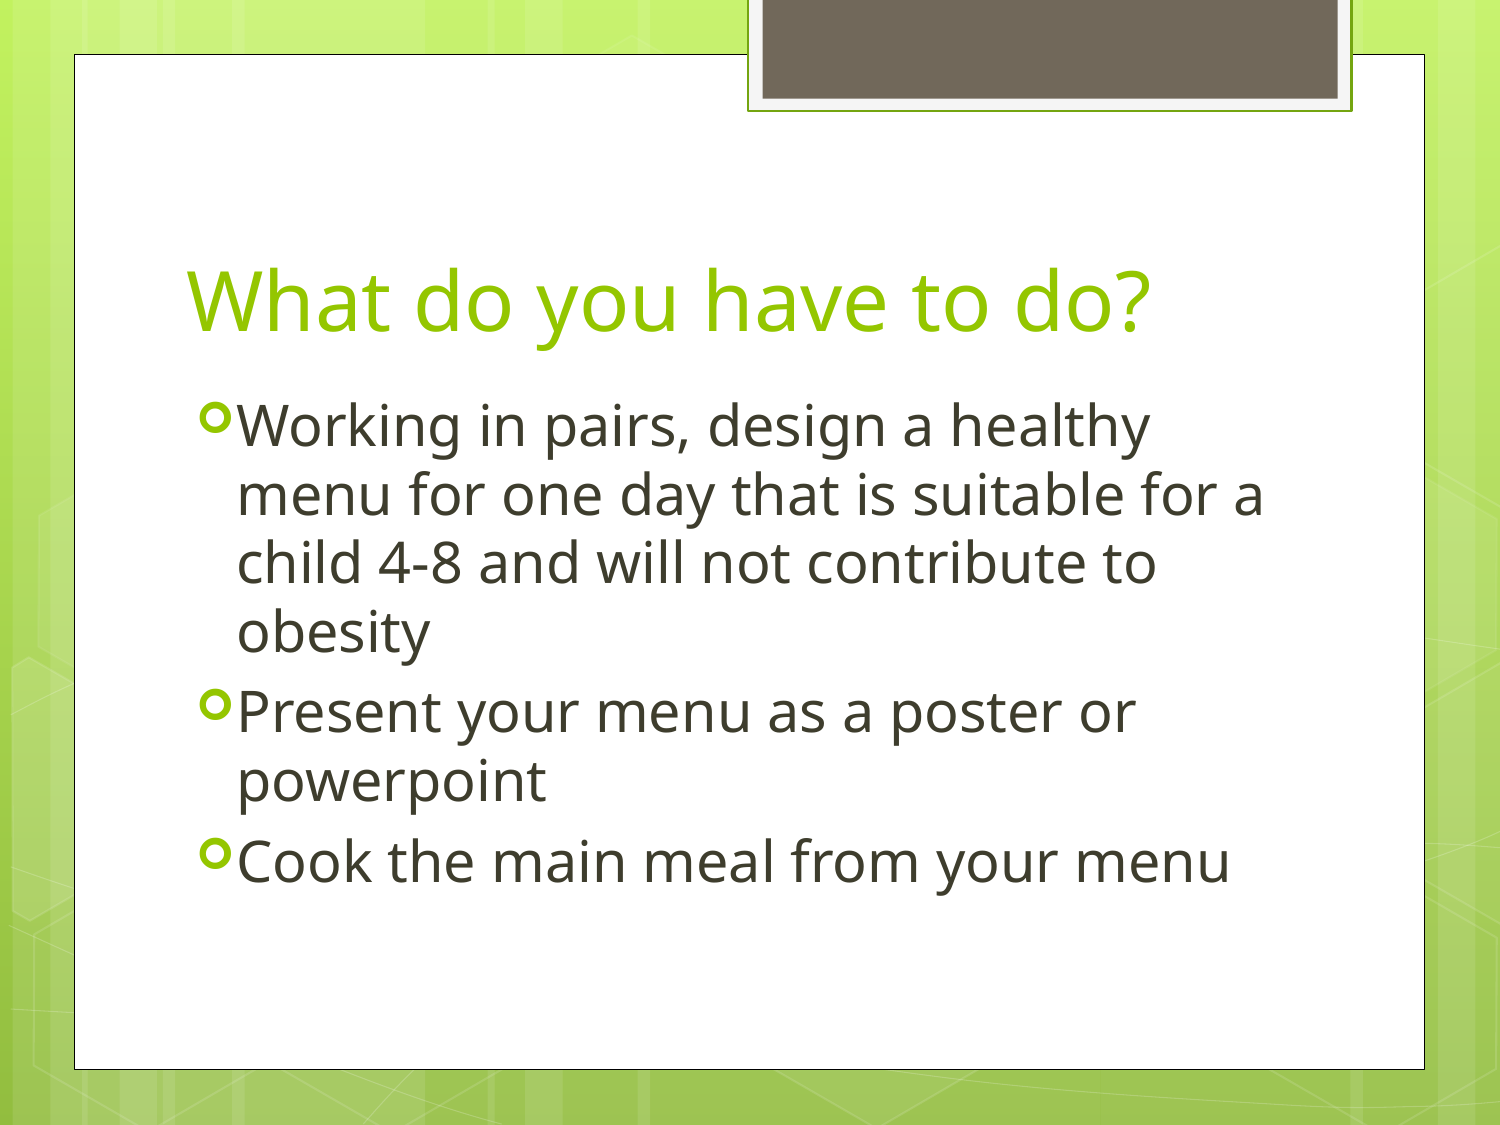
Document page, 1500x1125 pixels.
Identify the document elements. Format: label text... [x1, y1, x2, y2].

title What do you have to do? [171, 168, 1324, 357]
list Working in pairs, design a healthy menu for one day that is suitable for a child 4-8 and will not contribute to obesity Present your menu as a poster or powerpoint Cook the main meal from your menu [171, 381, 1283, 957]
